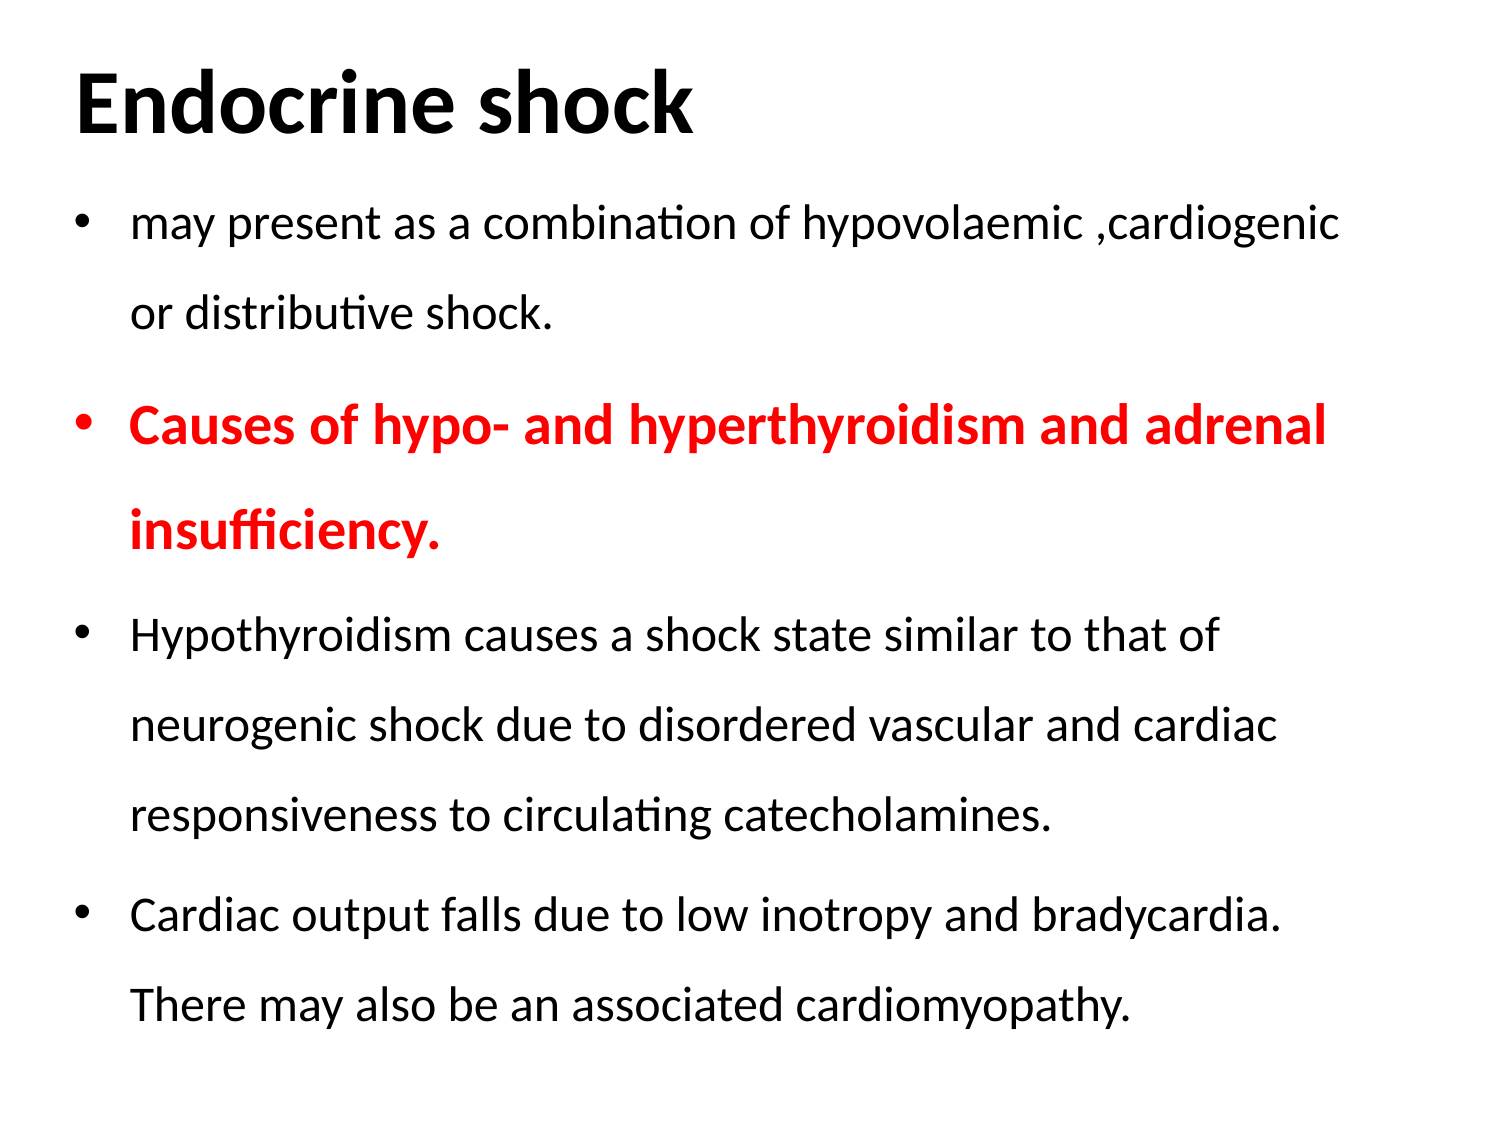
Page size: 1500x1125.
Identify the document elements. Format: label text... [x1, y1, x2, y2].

title Endocrine shock [0, 0, 914, 205]
list may present as a combination of hypovolaemic ,cardiogenic or distributive shock. Causes of hypo- and hyperthyroidism and adrenal insufficiency. Hypothyroidism causes a shock state similar to that of neurogenic shock due to disordered vascular and cardiac responsiveness to circulating catecholamines. Cardiac output falls due to low inotropy and bradycardia. There may also be an associated cardiomyopathy. [58, 152, 1405, 1099]
